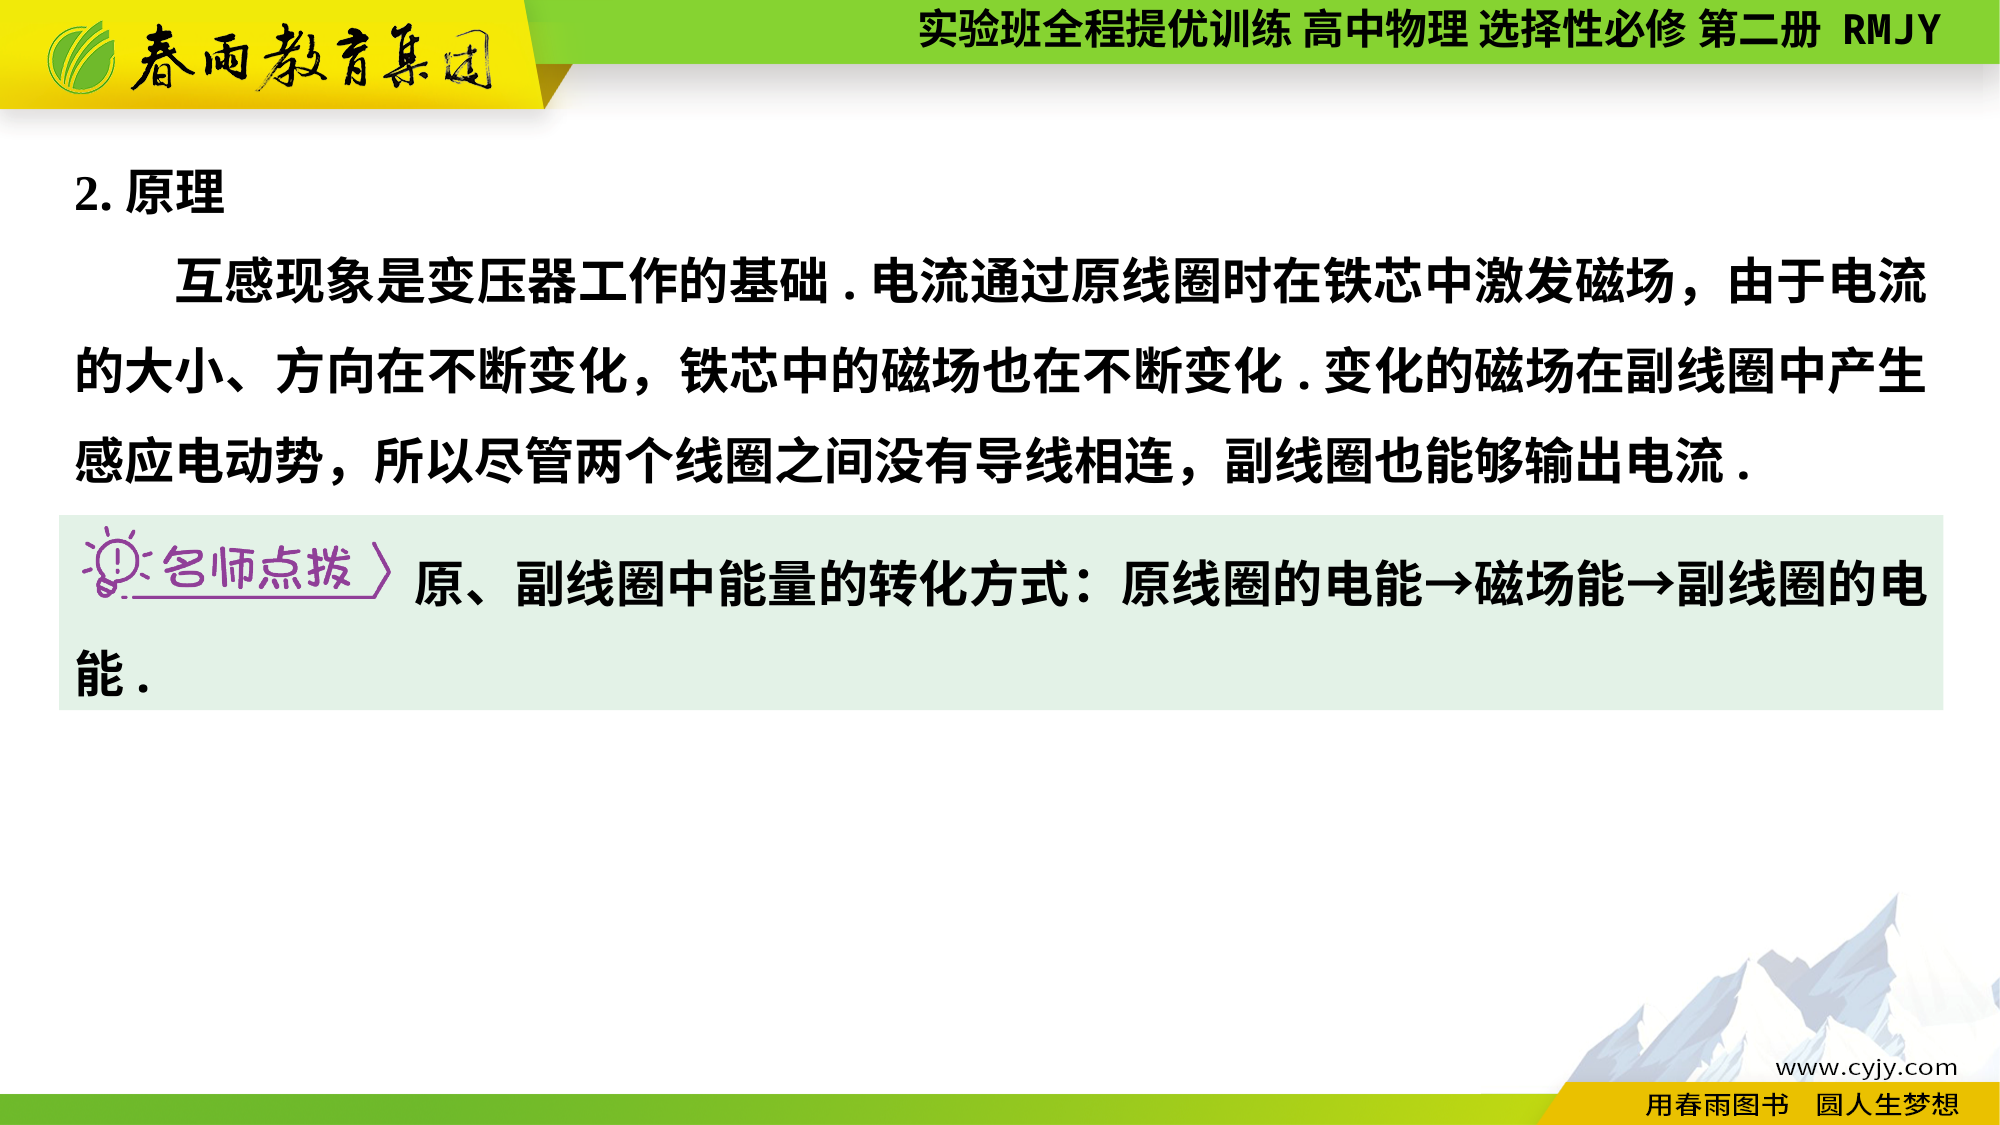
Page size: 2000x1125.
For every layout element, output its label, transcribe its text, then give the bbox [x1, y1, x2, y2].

text_box 原、副线圈中能量的转化方式：原线圈的电能→磁场能→副线圈的电能. [59, 515, 1944, 711]
list 2.原理 互感现象是变压器工作的基础.电流通过原线圈时在铁芯中激发磁场，由于电流的大小、方向在不断变化，铁芯中的磁场也在不断变化.变化的磁场在副线圈中产生感应电动势，所以尽管两个线圈之间没有导线相连，副线圈也能够输出电流. [59, 122, 1944, 487]
picture [0, 0, 2000, 1125]
